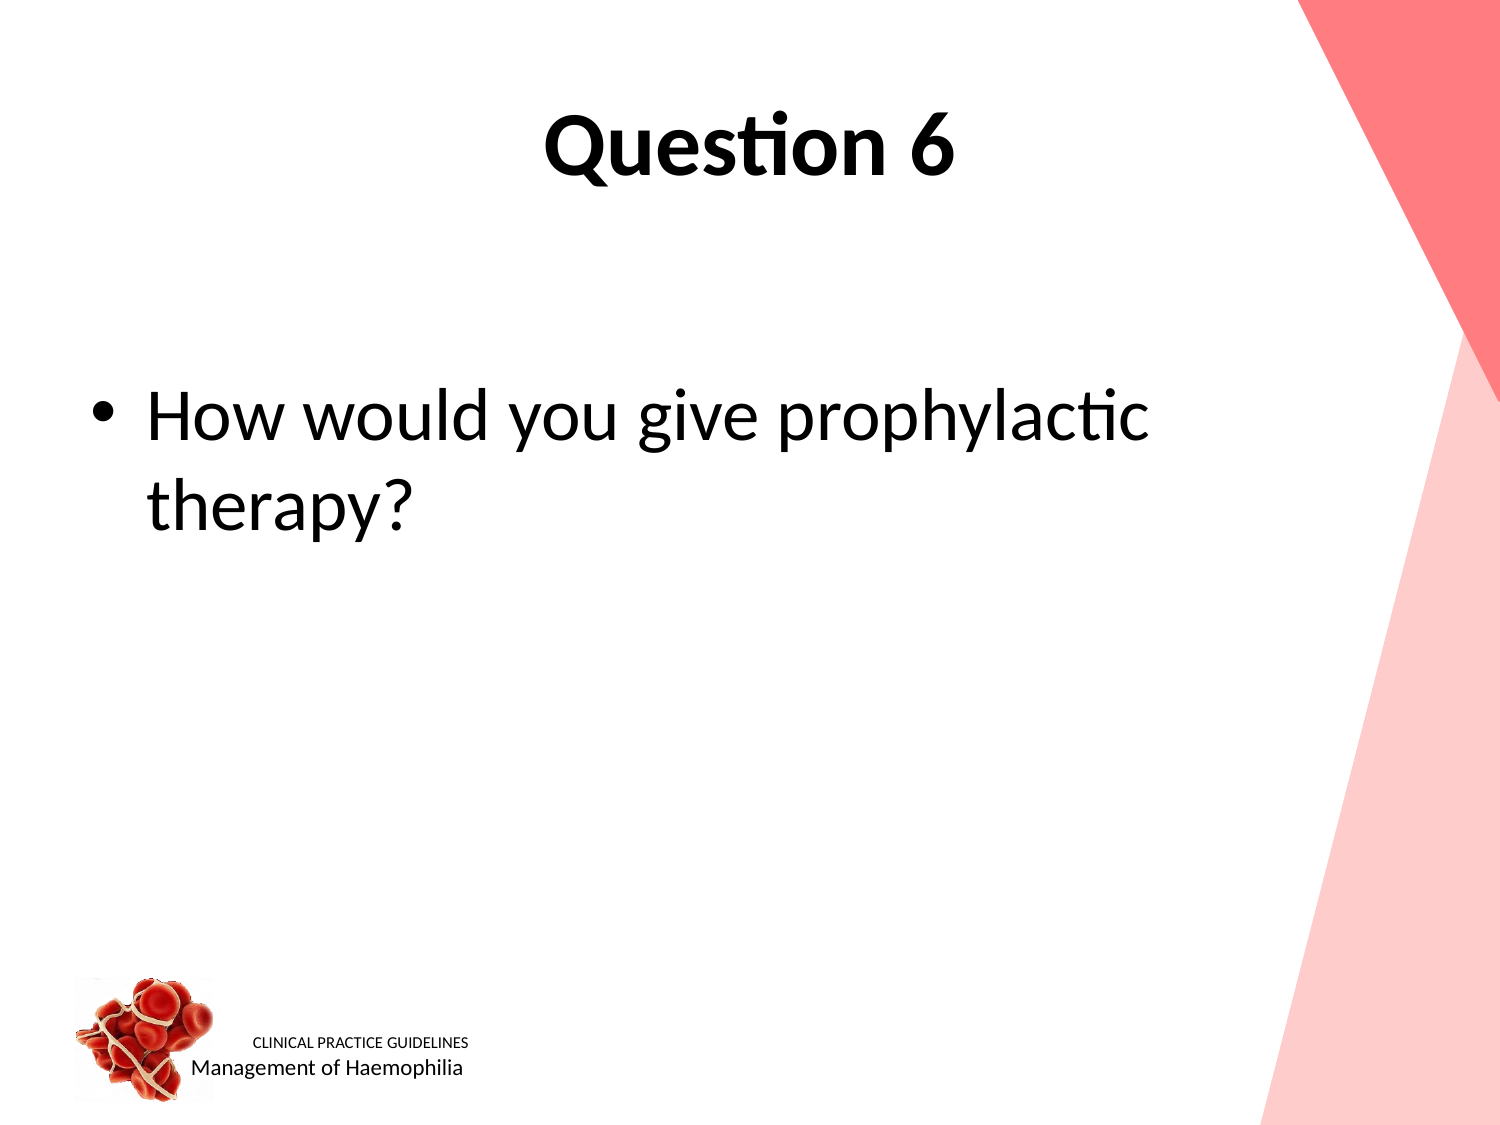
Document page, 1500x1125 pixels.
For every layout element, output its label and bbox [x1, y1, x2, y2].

text_box [74, 0, 1500, 1125]
